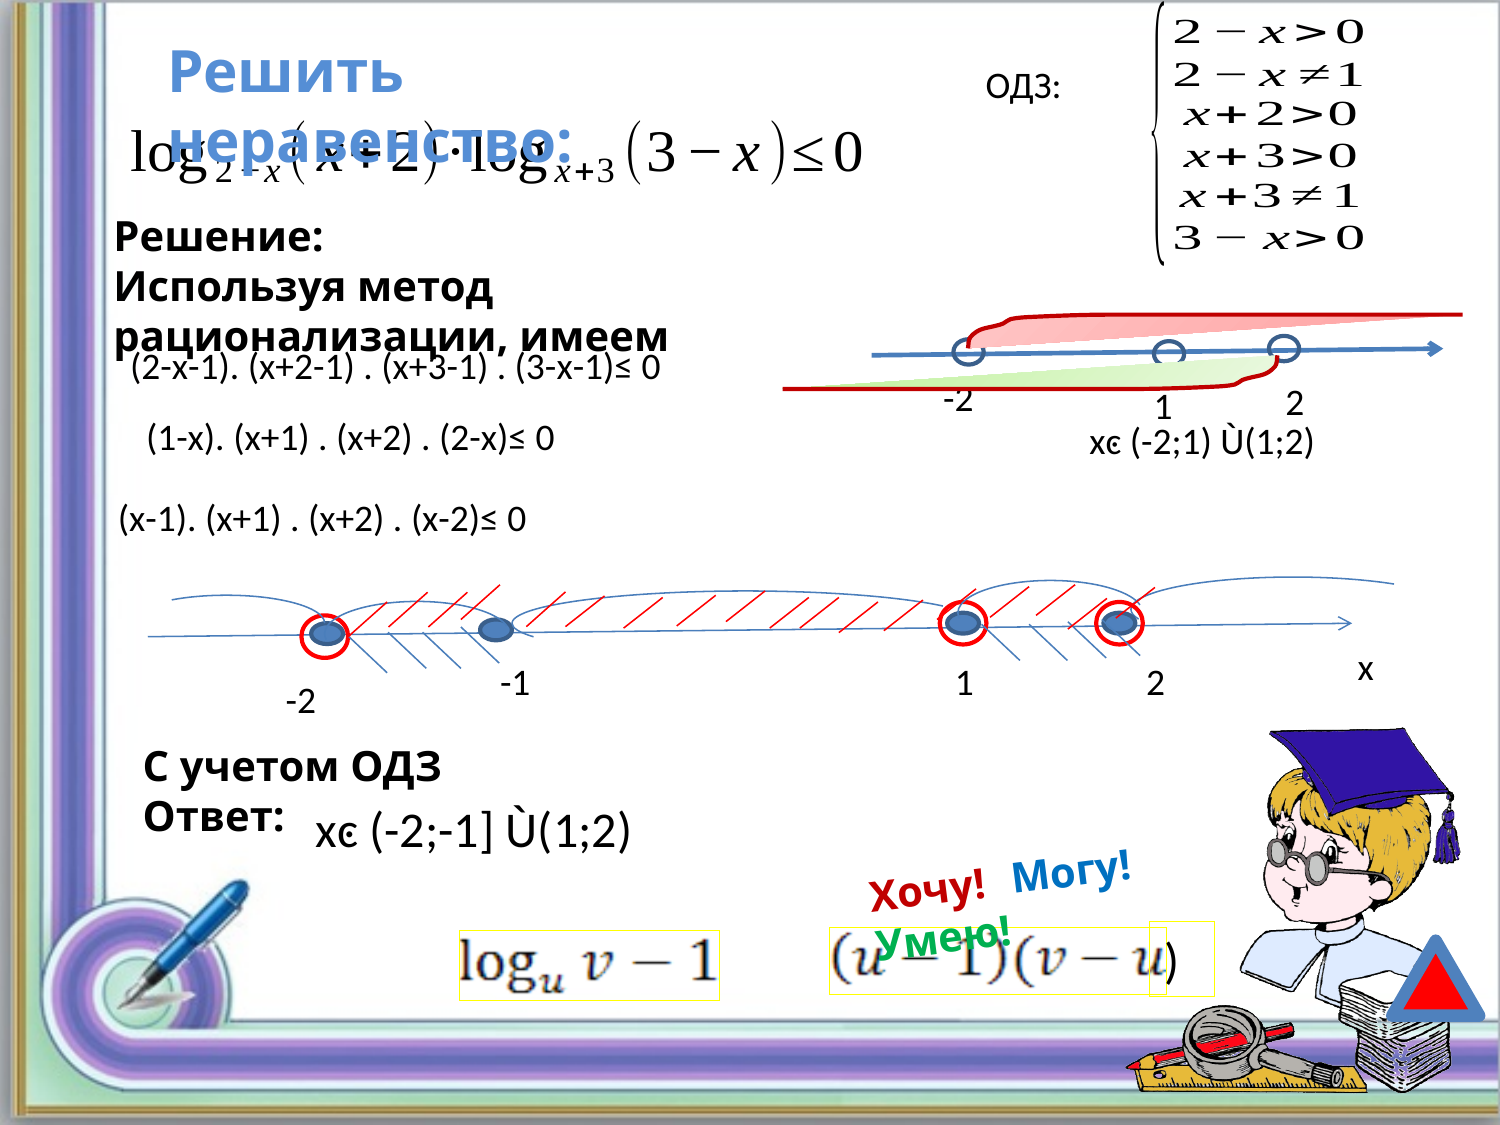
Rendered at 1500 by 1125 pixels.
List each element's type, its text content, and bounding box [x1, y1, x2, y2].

picture [0, 0, 1500, 1125]
text_box [1390, 938, 1482, 1018]
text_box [98, 202, 820, 548]
text_box Решить неравенство: [152, 27, 726, 182]
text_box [127, 576, 1456, 866]
text_box Хочу! Могу! Умею! [851, 874, 1253, 934]
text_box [782, 0, 1464, 471]
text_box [459, 921, 1215, 1002]
